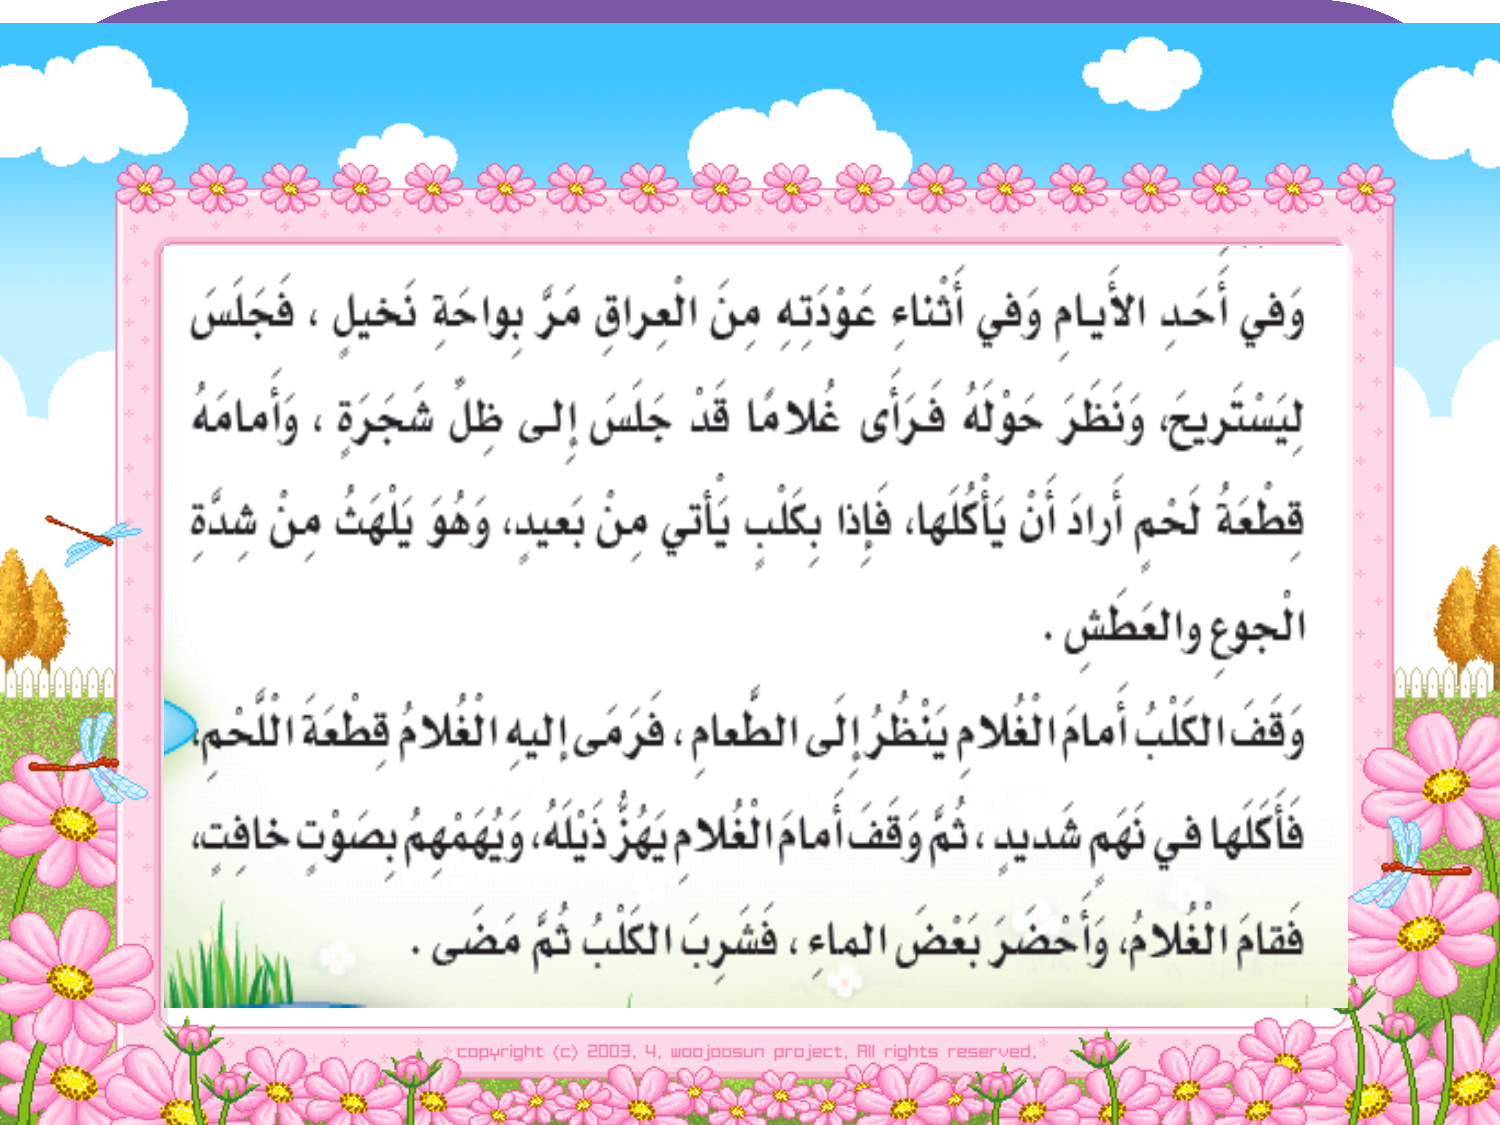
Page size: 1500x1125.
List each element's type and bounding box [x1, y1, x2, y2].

text_box [101, 0, 1399, 21]
picture [0, 23, 1500, 1125]
